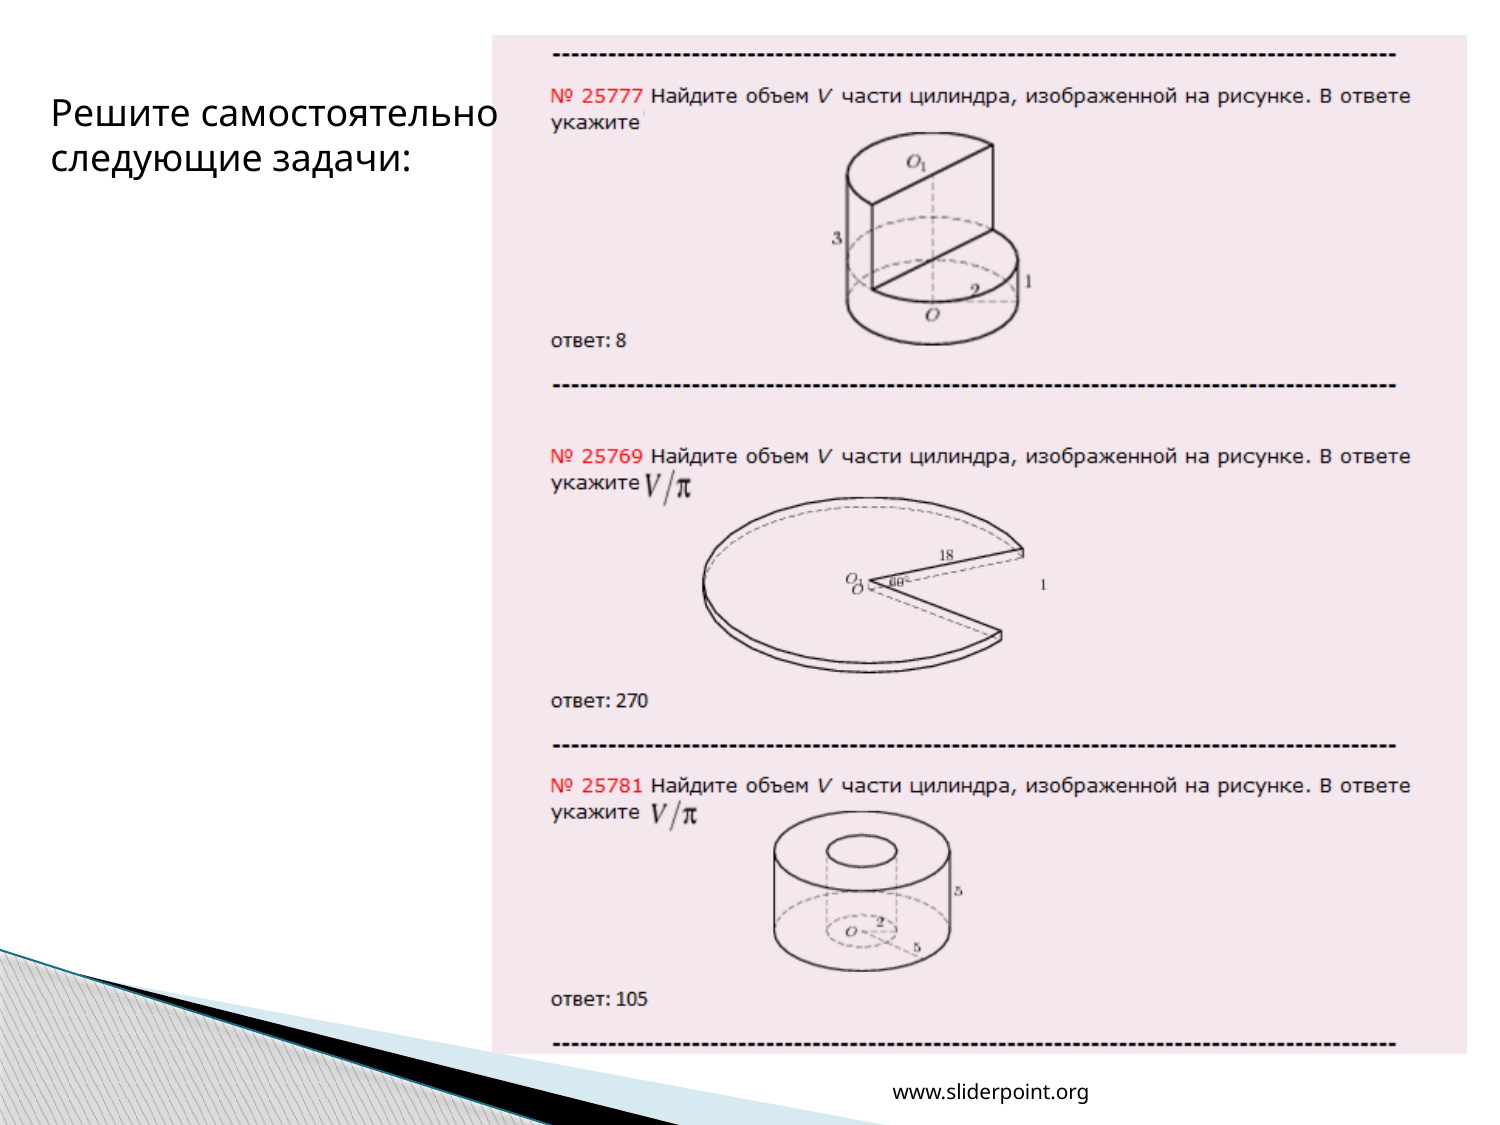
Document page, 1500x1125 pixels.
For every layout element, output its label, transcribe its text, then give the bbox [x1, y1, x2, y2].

footer www.sliderpoint.org [718, 1067, 1105, 1112]
text_box Решите самостоятельно следующие задачи: [35, 81, 486, 187]
picture [491, 34, 1467, 1055]
